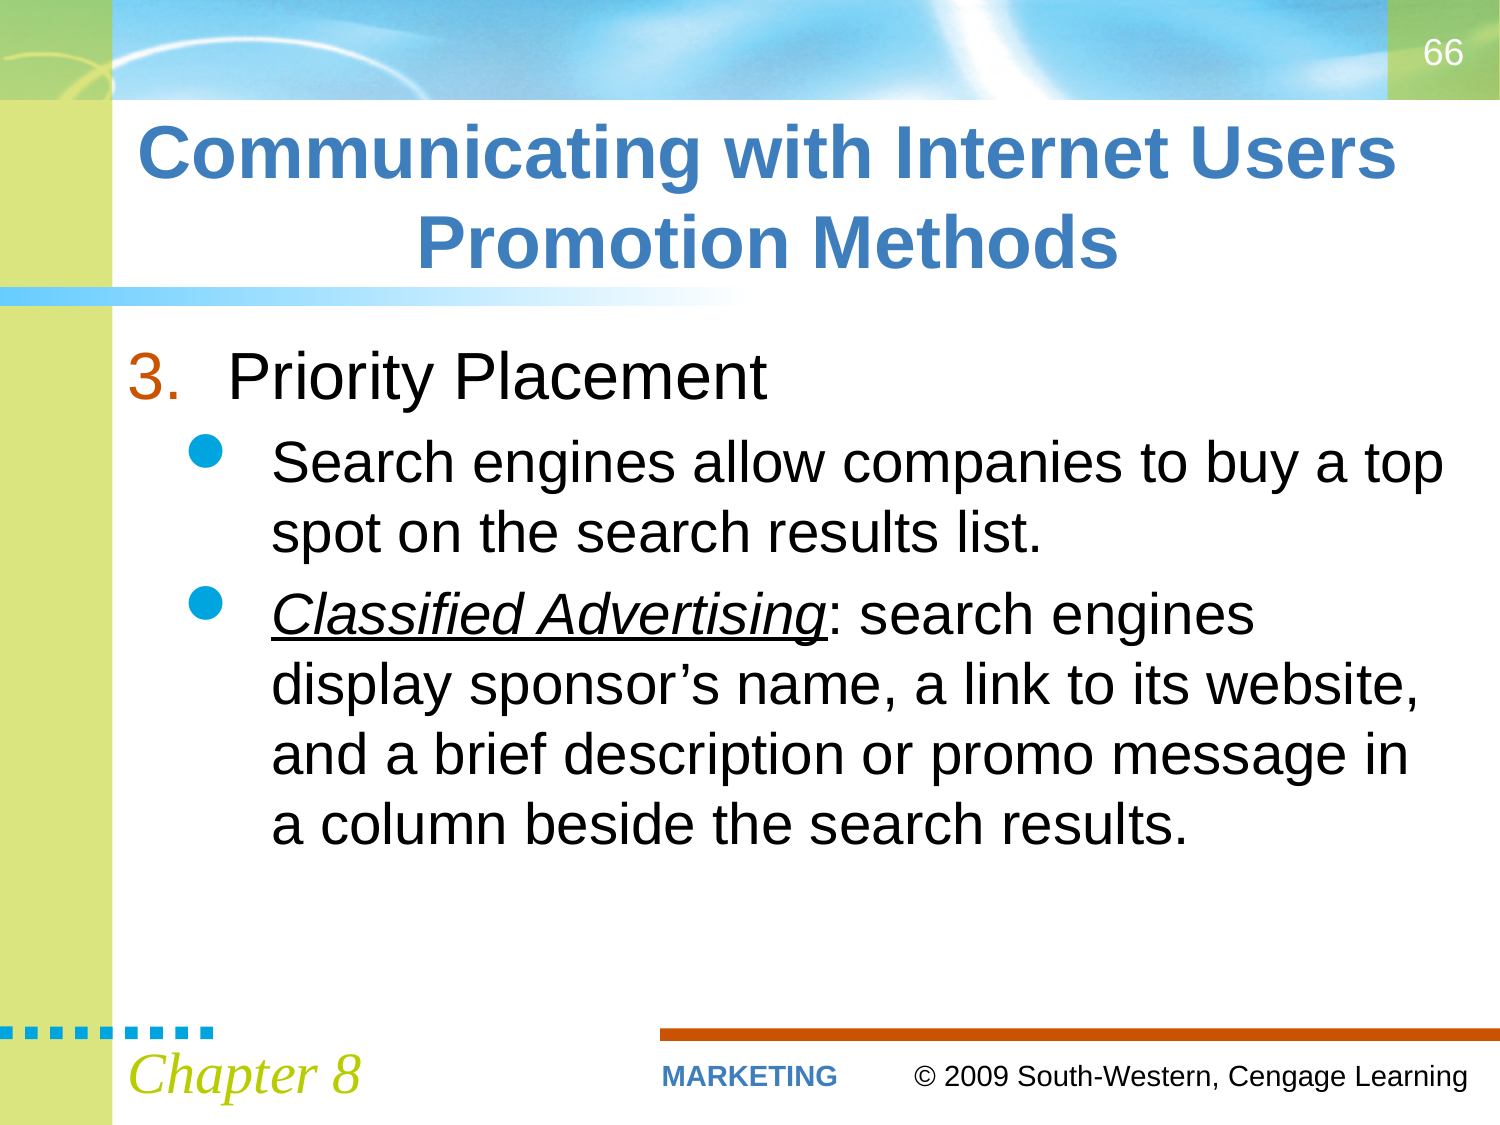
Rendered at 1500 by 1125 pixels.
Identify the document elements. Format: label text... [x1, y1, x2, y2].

slide_number 66 [1387, 0, 1500, 101]
list Priority Placement Search engines allow companies to buy a top spot on the search results list. Classified Advertising: search engines display sponsor’s name, a link to its website, and a brief description or promo message in a column beside the search results. [112, 324, 1463, 1001]
footer Chapter 8 [112, 1012, 638, 1113]
title Communicating with Internet Users Promotion Methods [112, 99, 1426, 288]
